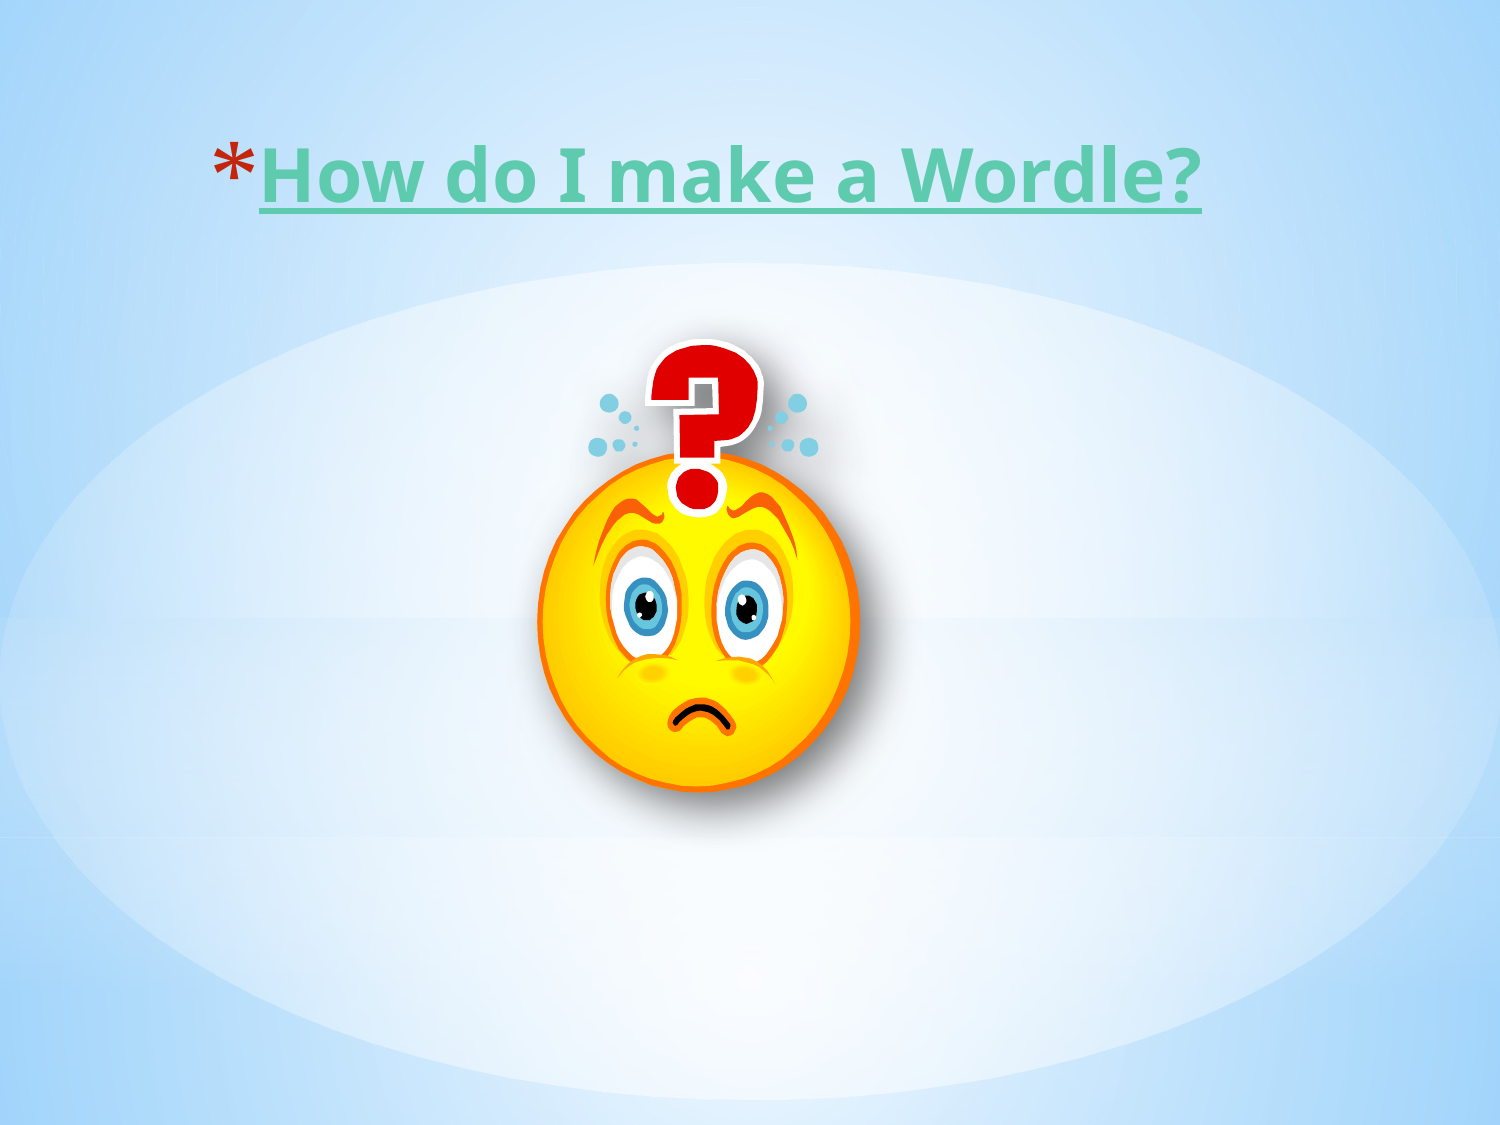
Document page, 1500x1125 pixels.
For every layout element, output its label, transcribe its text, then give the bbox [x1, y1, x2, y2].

picture [535, 337, 862, 795]
list How do I make a Wordle? [187, 120, 1238, 763]
